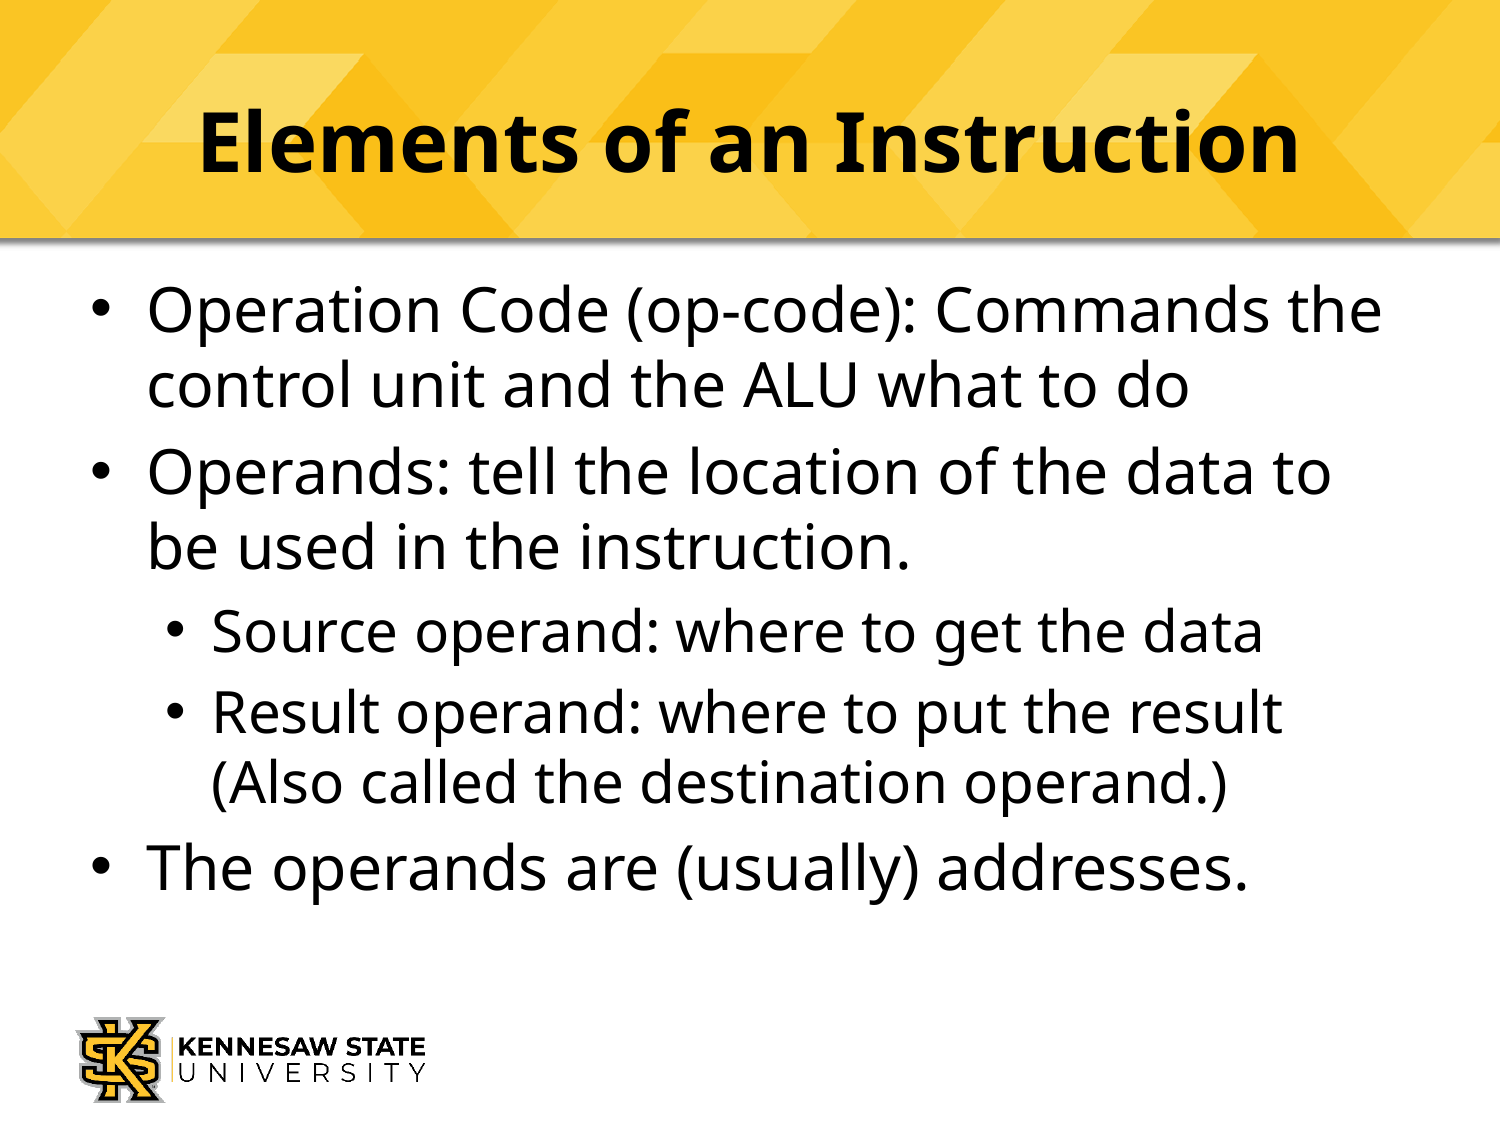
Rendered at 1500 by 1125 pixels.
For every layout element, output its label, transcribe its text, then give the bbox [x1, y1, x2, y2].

title Elements of an Instruction [75, 45, 1425, 233]
list Operation Code (op-code): Commands the control unit and the ALU what to do Operands: tell the location of the data to be used in the instruction. Source operand: where to get the data Result operand: where to put the result (Also called the destination operand.) The operands are (usually) addresses. [75, 262, 1425, 1005]
picture [0, 0, 1500, 251]
picture [75, 1017, 425, 1103]
